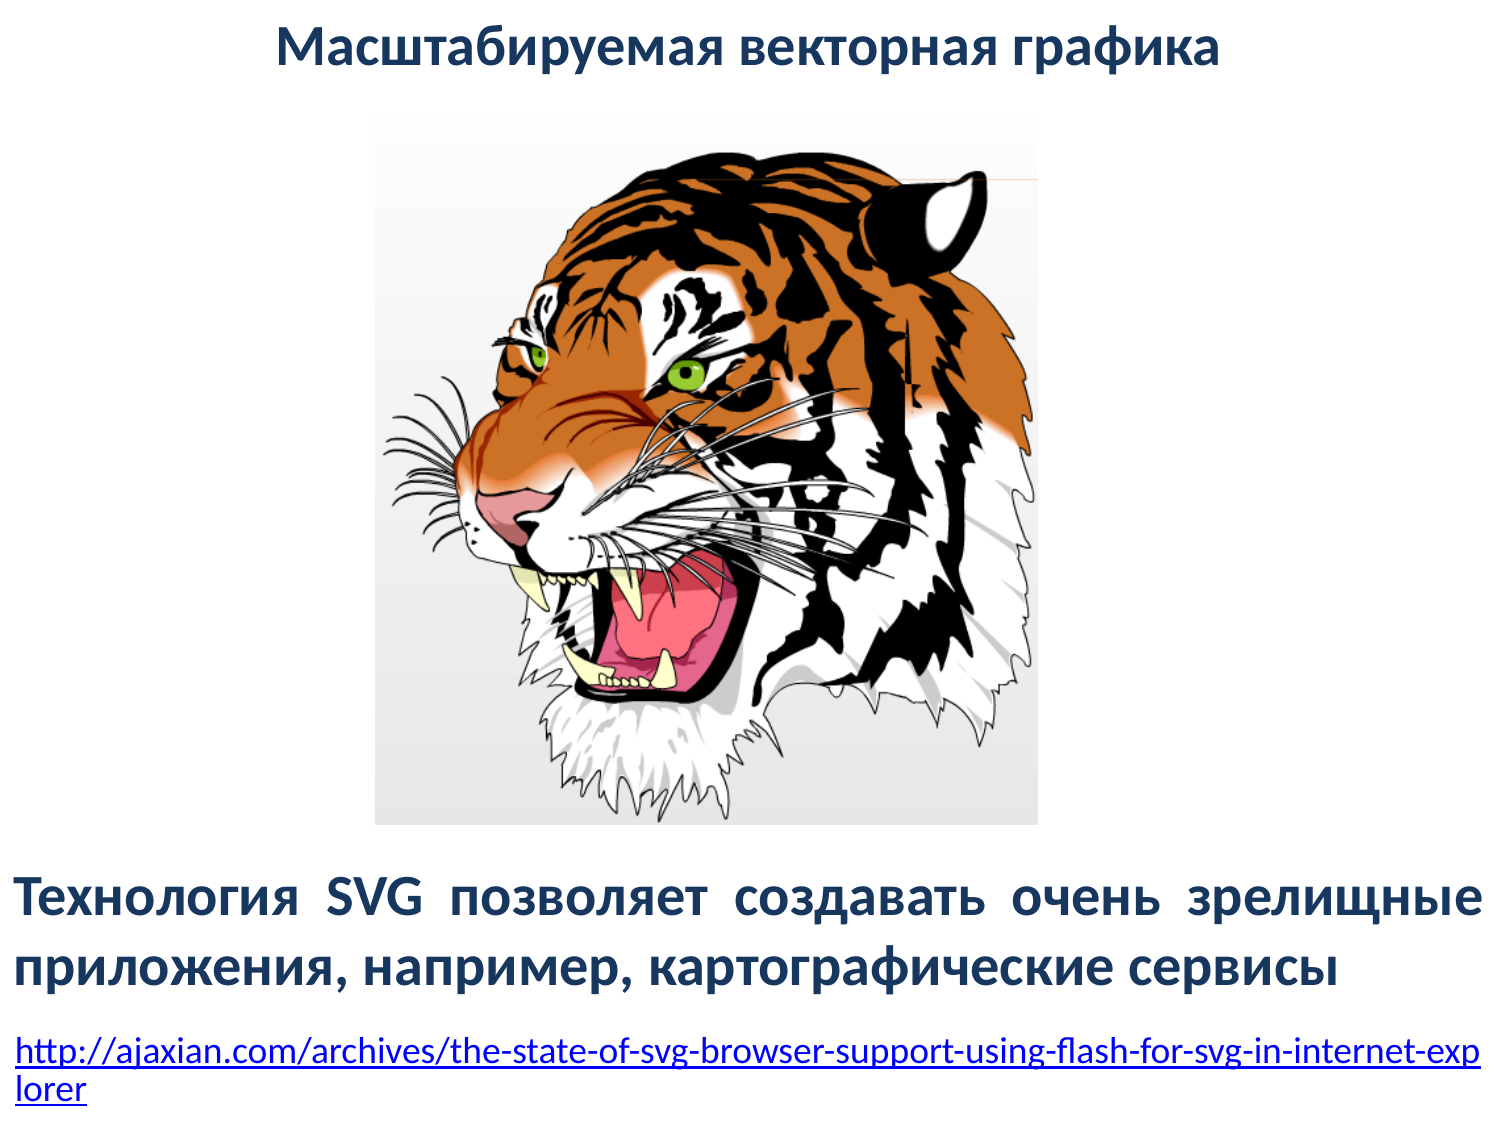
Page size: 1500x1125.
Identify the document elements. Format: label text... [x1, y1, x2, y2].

text_box Технология SVG позволяет создавать очень зрелищные приложения, например, картографические сервисы [0, 849, 1499, 1005]
picture [374, 112, 1038, 826]
text_box http://ajaxian.com/archives/the-state-of-svg-browser-support-using-flash-for-svg-in-internet-explorer [0, 1018, 1500, 1079]
text_box Масштабируемая векторная графика [0, 0, 1499, 85]
